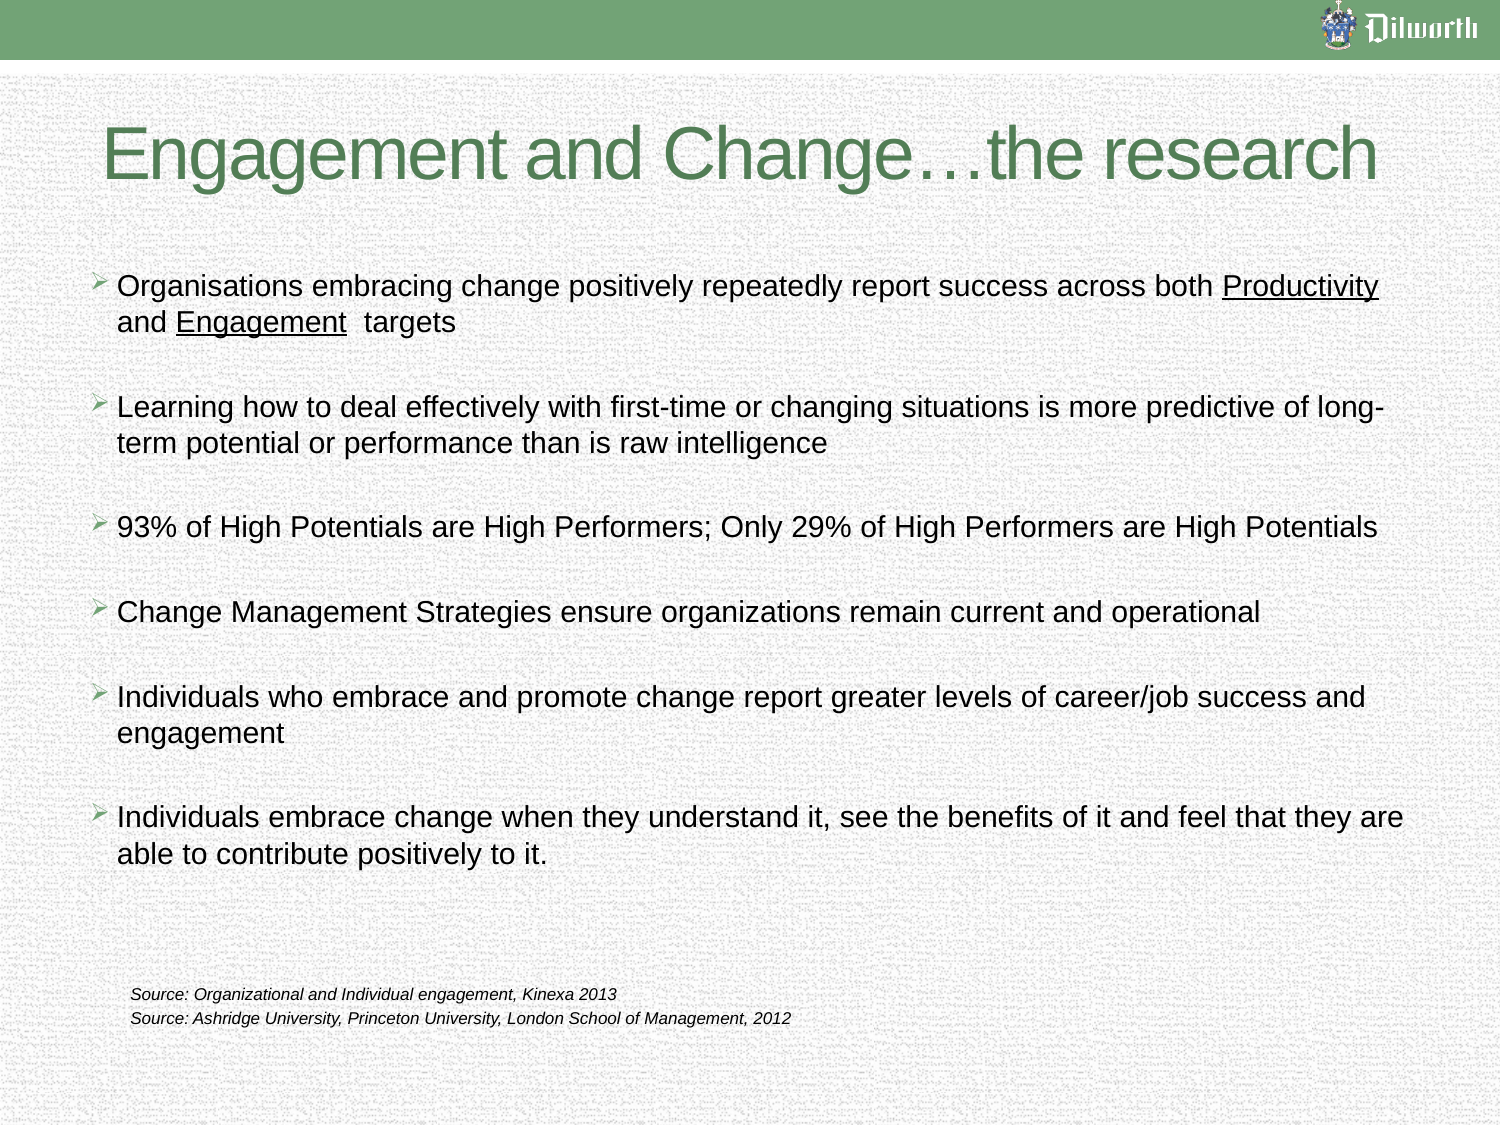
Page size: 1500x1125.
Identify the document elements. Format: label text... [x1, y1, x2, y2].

list Organisations embracing change positively repeatedly report success across both Productivity and Engagement targets Learning how to deal effectively with first-time or changing situations is more predictive of long-term potential or performance than is raw intelligence 93% of High Potentials are High Performers; Only 29% of High Performers are High Potentials Change Management Strategies ensure organizations remain current and operational Individuals who embrace and promote change report greater levels of career/job success and engagement Individuals embrace change when they understand it, see the benefits of it and feel that they are able to contribute positively to it. Source: Organizational and Individual engagement, Kinexa 2013 Source: Ashridge University, Princeton University, London School of Management, 2012 [75, 258, 1425, 1059]
picture [1304, 0, 1492, 65]
title Engagement and Change…the research [86, 113, 1436, 277]
